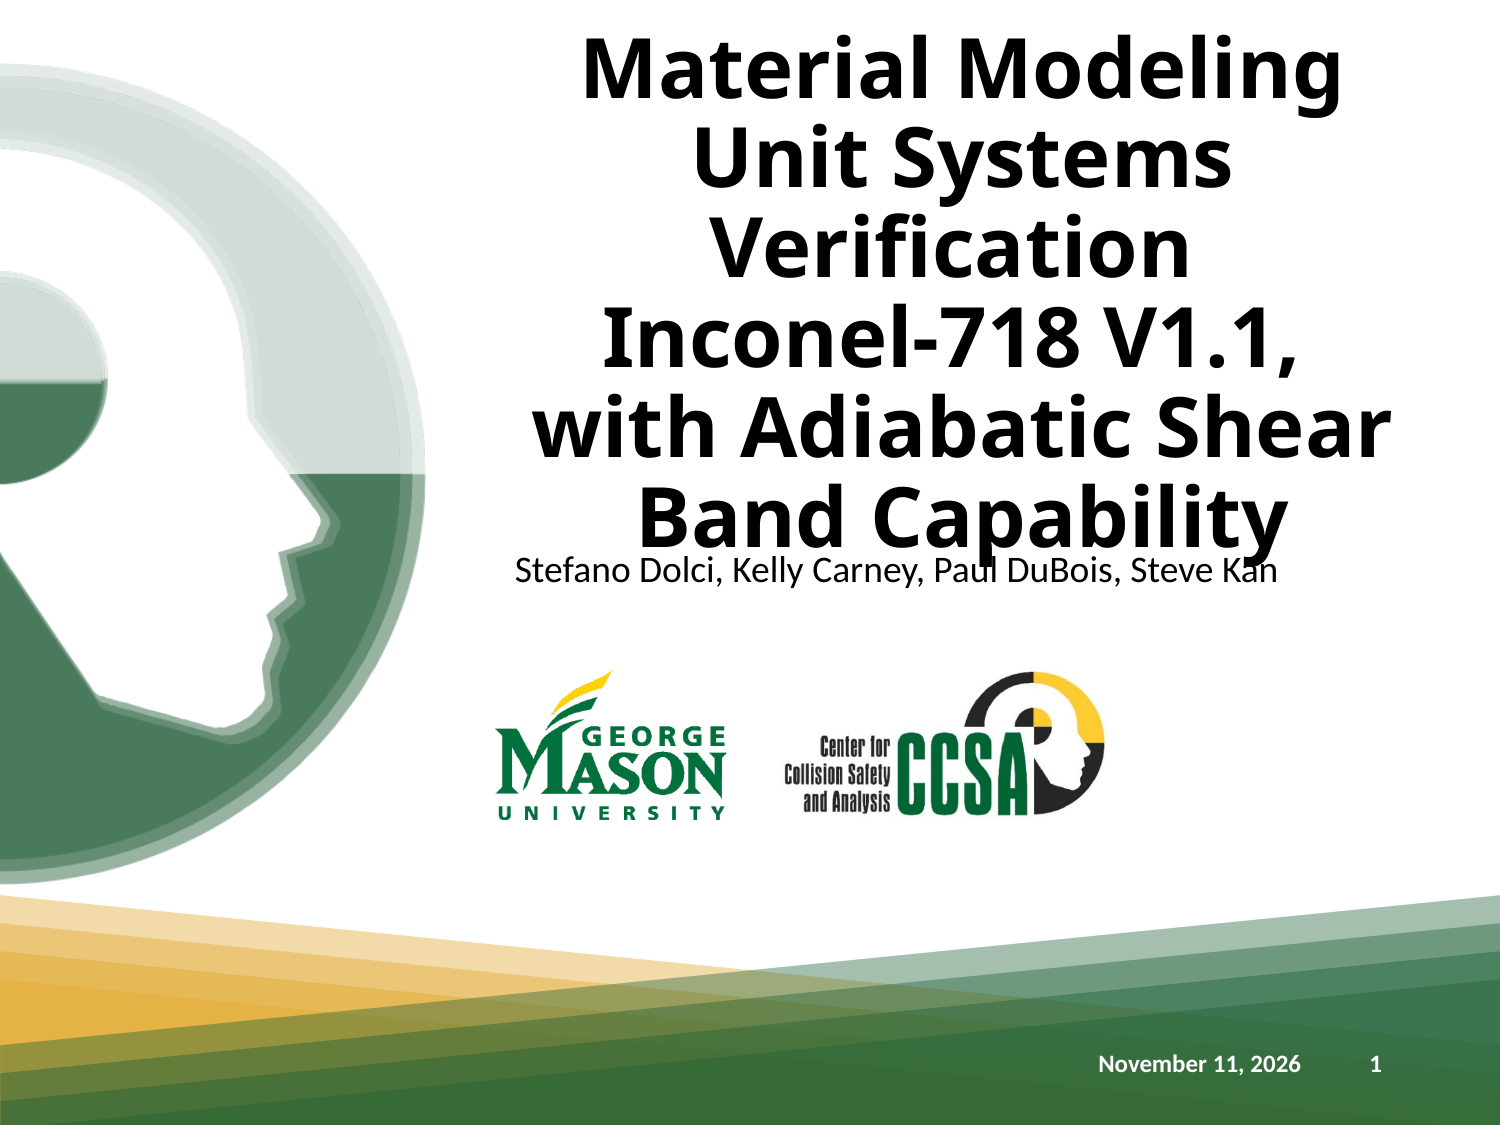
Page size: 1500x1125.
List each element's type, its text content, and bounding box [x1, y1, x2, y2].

picture [781, 668, 1108, 819]
title Material Modeling Unit Systems Verification Inconel-718 V1.1, with Adiabatic Shear Band Capability [474, 112, 1450, 480]
picture [0, 895, 1500, 1125]
picture [495, 669, 727, 820]
slide_number 1 [1083, 1040, 1397, 1100]
text_box Stefano Dolci, Kelly Carney, Paul DuBois, Steve Kan [500, 537, 1425, 598]
